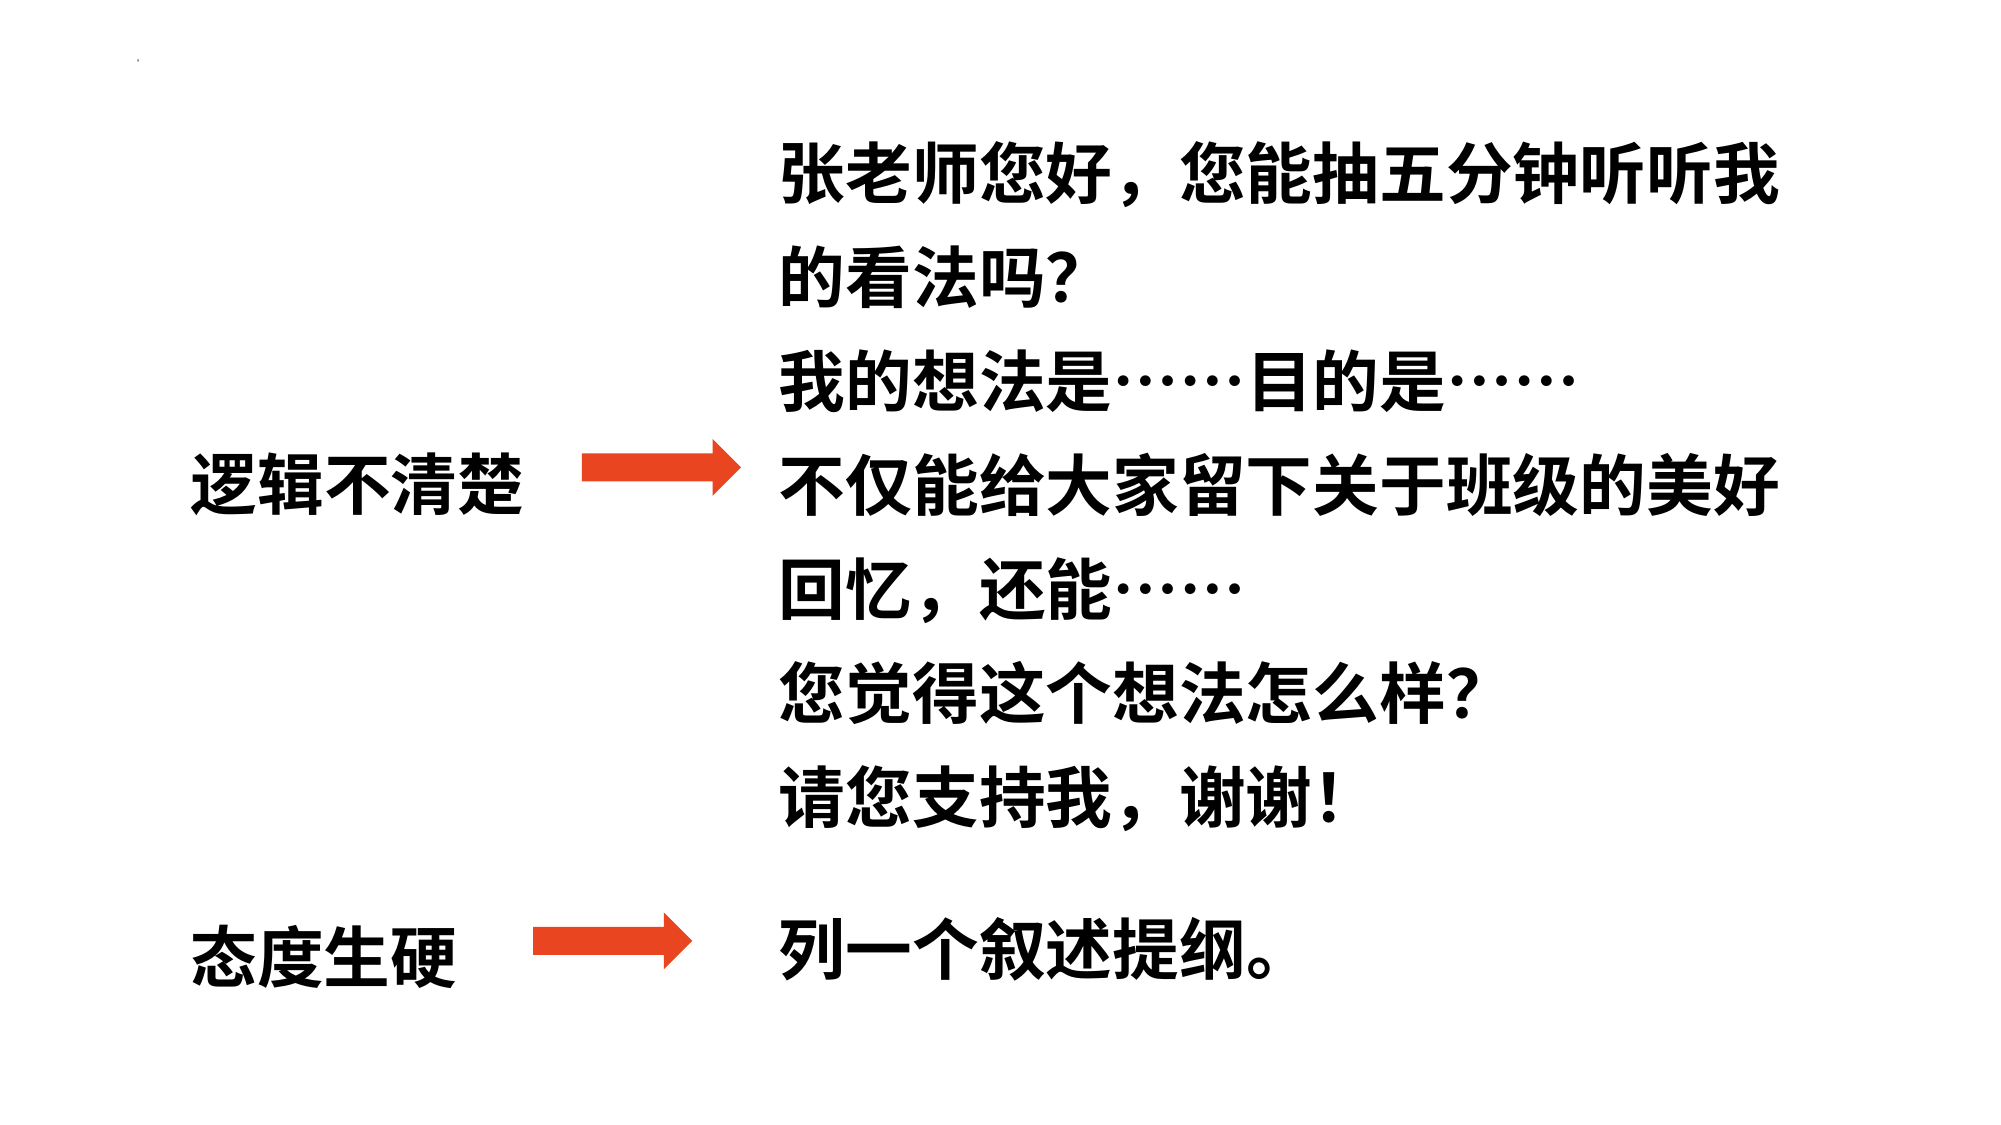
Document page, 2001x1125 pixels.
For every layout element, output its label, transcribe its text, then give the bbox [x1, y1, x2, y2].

text_box [533, 912, 693, 970]
text_box 态度生硬 [175, 868, 473, 1004]
text_box 列一个叙述提纲。 [764, 876, 1826, 995]
text_box 逻辑不清楚 [176, 395, 540, 530]
text_box [581, 438, 742, 496]
text_box 张老师您好，您能抽五分钟听听我的看法吗？ 我的想法是……目的是…… 不仅能给大家留下关于班级的美好回忆，还能…… 您觉得这个想法怎么样？ 请您支持我，谢谢！ [764, 100, 1826, 844]
